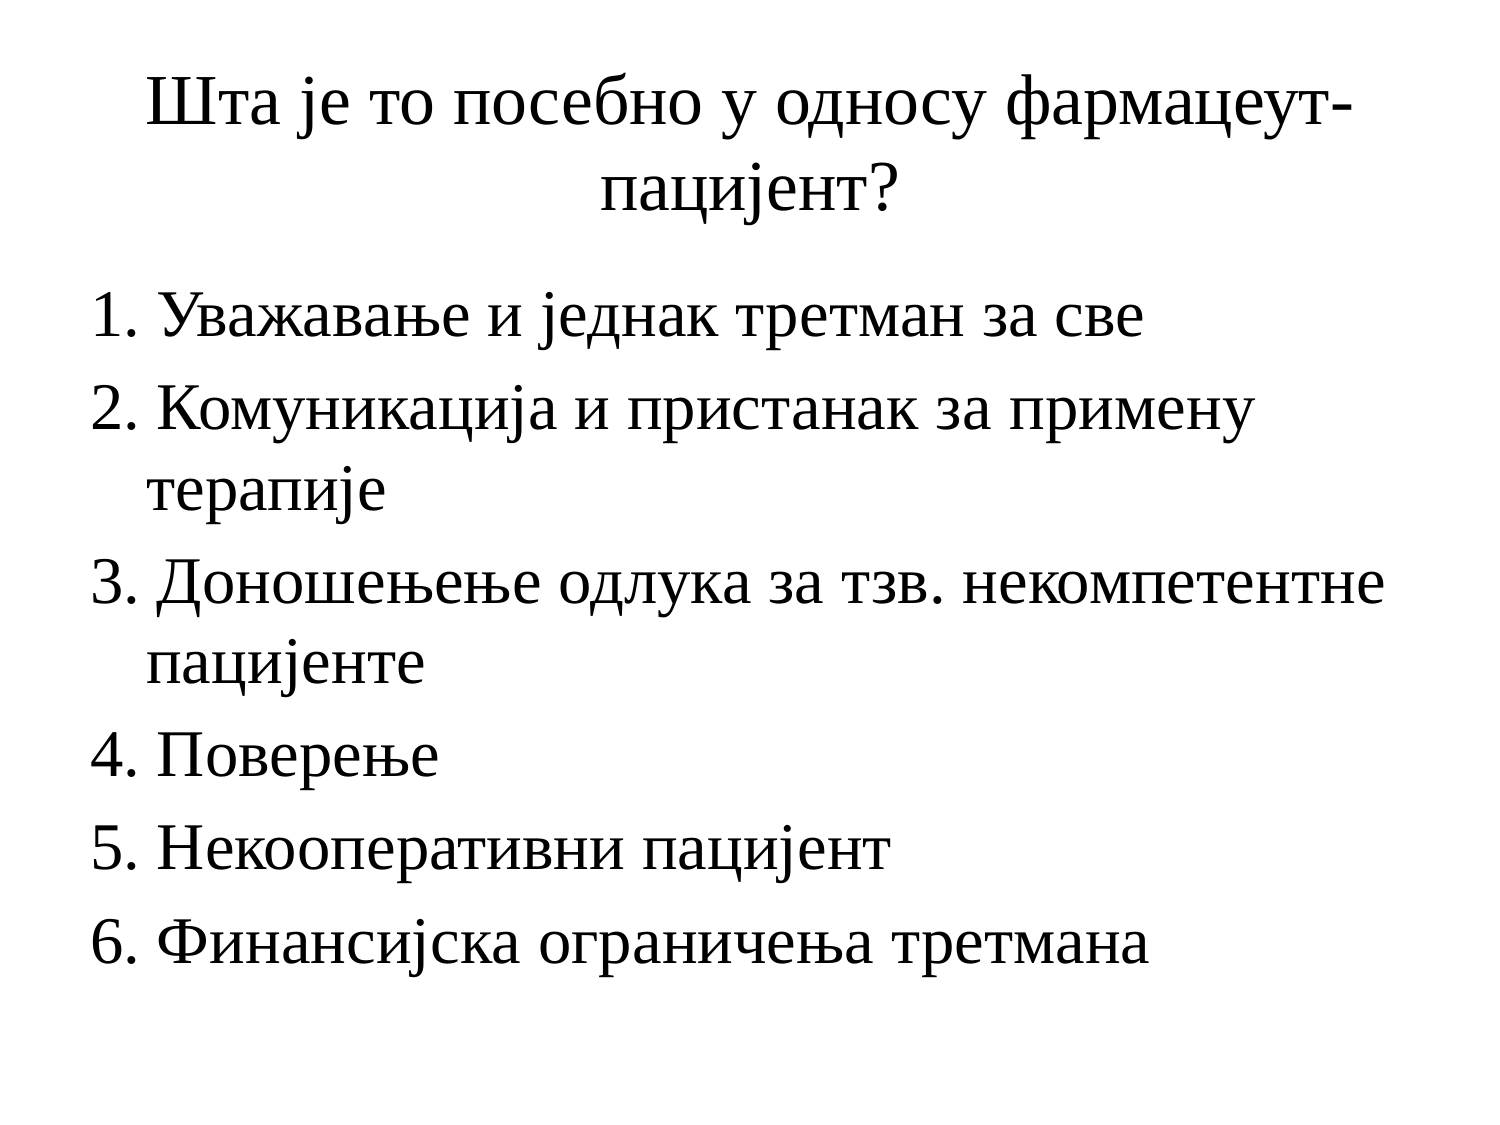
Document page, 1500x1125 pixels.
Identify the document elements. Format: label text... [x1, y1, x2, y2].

title Шта је то посебно у односу фармацеут-пацијент? [75, 45, 1425, 233]
list 1. Уважавање и једнак третман за све 2. Комуникација и пристанак за примену терапије 3. Доношењење одлука за тзв. некомпетентне пацијенте 4. Поверење 5. Некооперативни пацијент 6. Финансијска ограничења третмана [75, 262, 1425, 1005]
